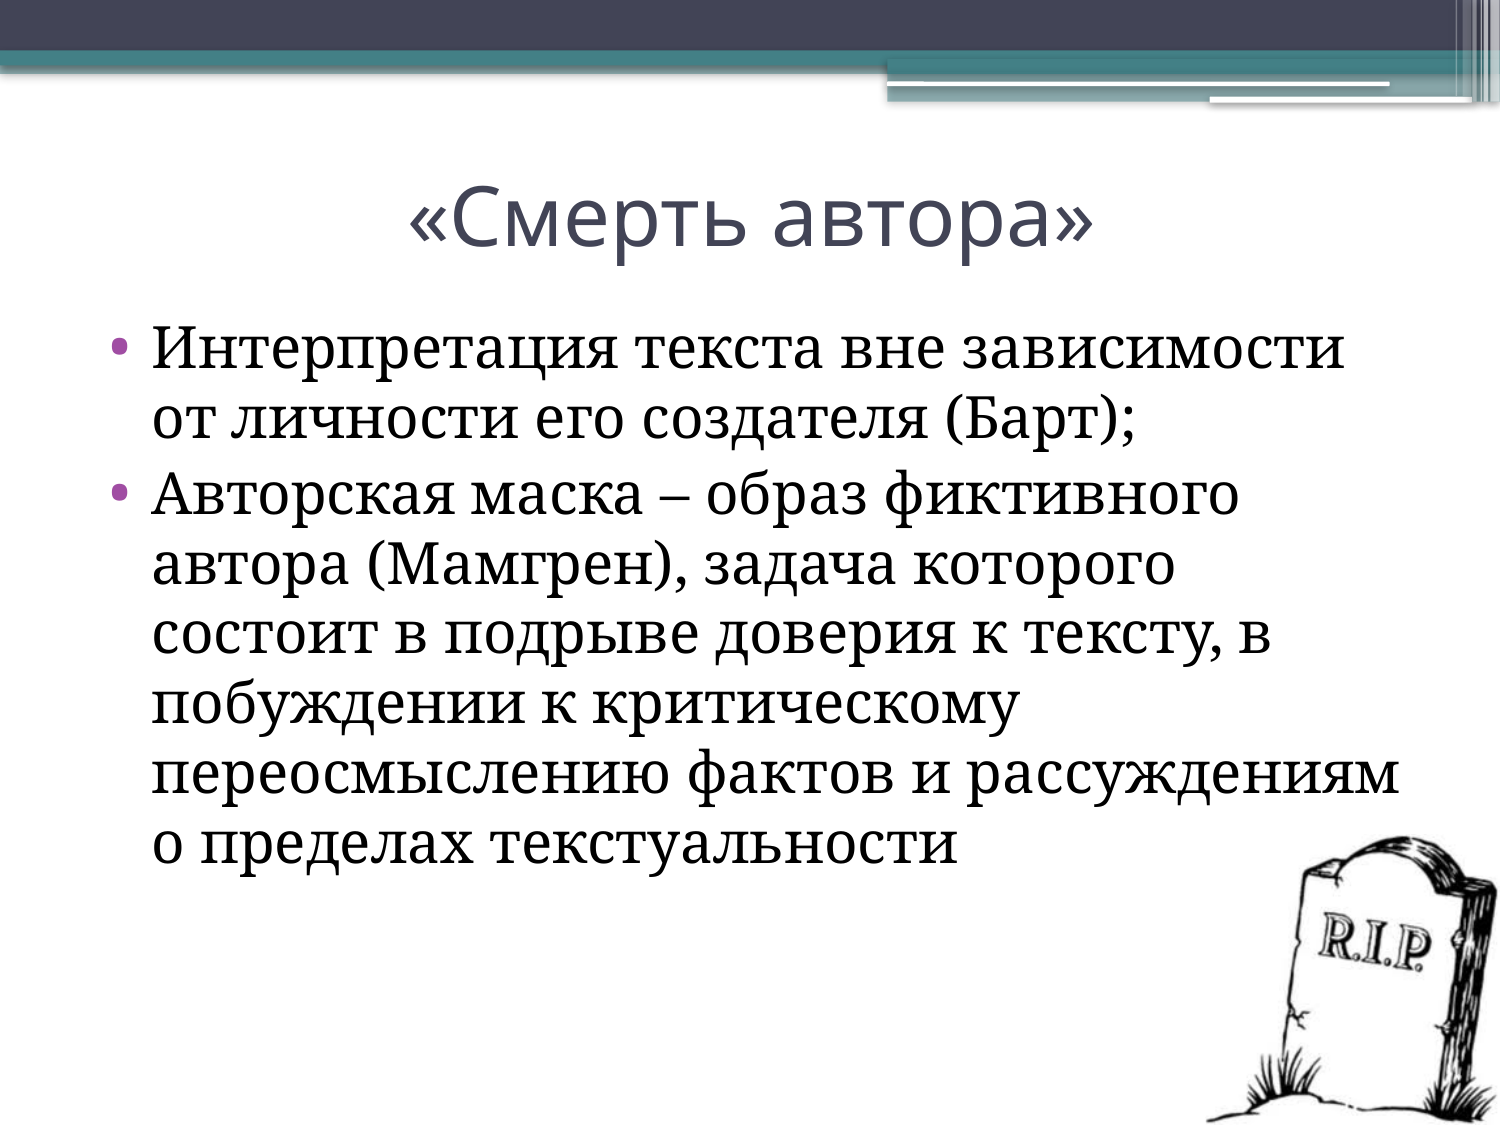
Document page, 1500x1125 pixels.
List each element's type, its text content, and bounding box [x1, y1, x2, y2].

title «Смерть автора» [76, 125, 1427, 301]
list Интерпретация текста вне зависимости от личности его создателя (Барт); Авторская маска – образ фиктивного автора (Мамгрен), задача которого состоит в подрыве доверия к тексту, в побуждении к критическому переосмыслению фактов и рассуждениям о пределах текстуальности [76, 302, 1427, 1013]
picture [1204, 833, 1500, 1125]
